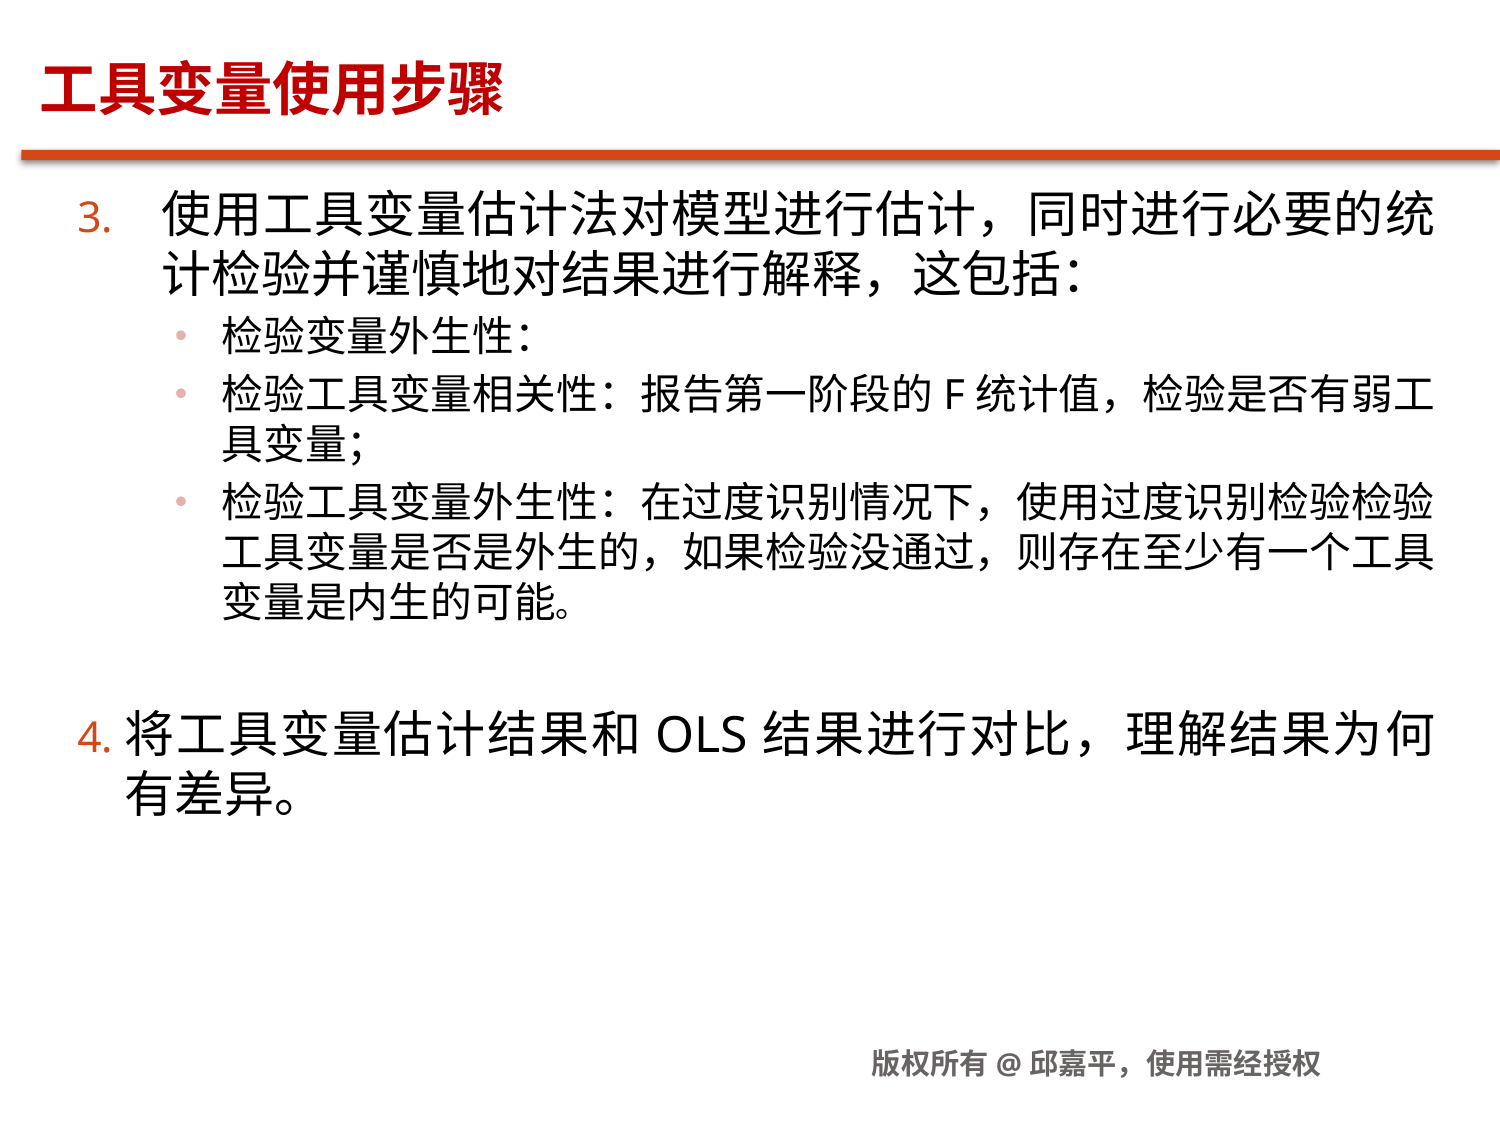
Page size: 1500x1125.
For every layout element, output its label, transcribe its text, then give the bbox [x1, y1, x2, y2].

footer 版权所有@邱嘉平，使用需经授权 [690, 1025, 1500, 1100]
list 使用工具变量估计法对模型进行估计，同时进行必要的统计检验并谨慎地对结果进行解释，这包括： 检验变量外生性： 检验工具变量相关性：报告第一阶段的F统计值，检验是否有弱工具变量； 检验工具变量外生性：在过度识别情况下，使用过度识别检验检验工具变量是否是外生的，如果检验没通过，则存在至少有一个工具变量是内生的可能。 将工具变量估计结果和OLS结果进行对比，理解结果为何有差异。 [62, 174, 1450, 1100]
title 工具变量使用步骤 [24, 50, 1450, 138]
